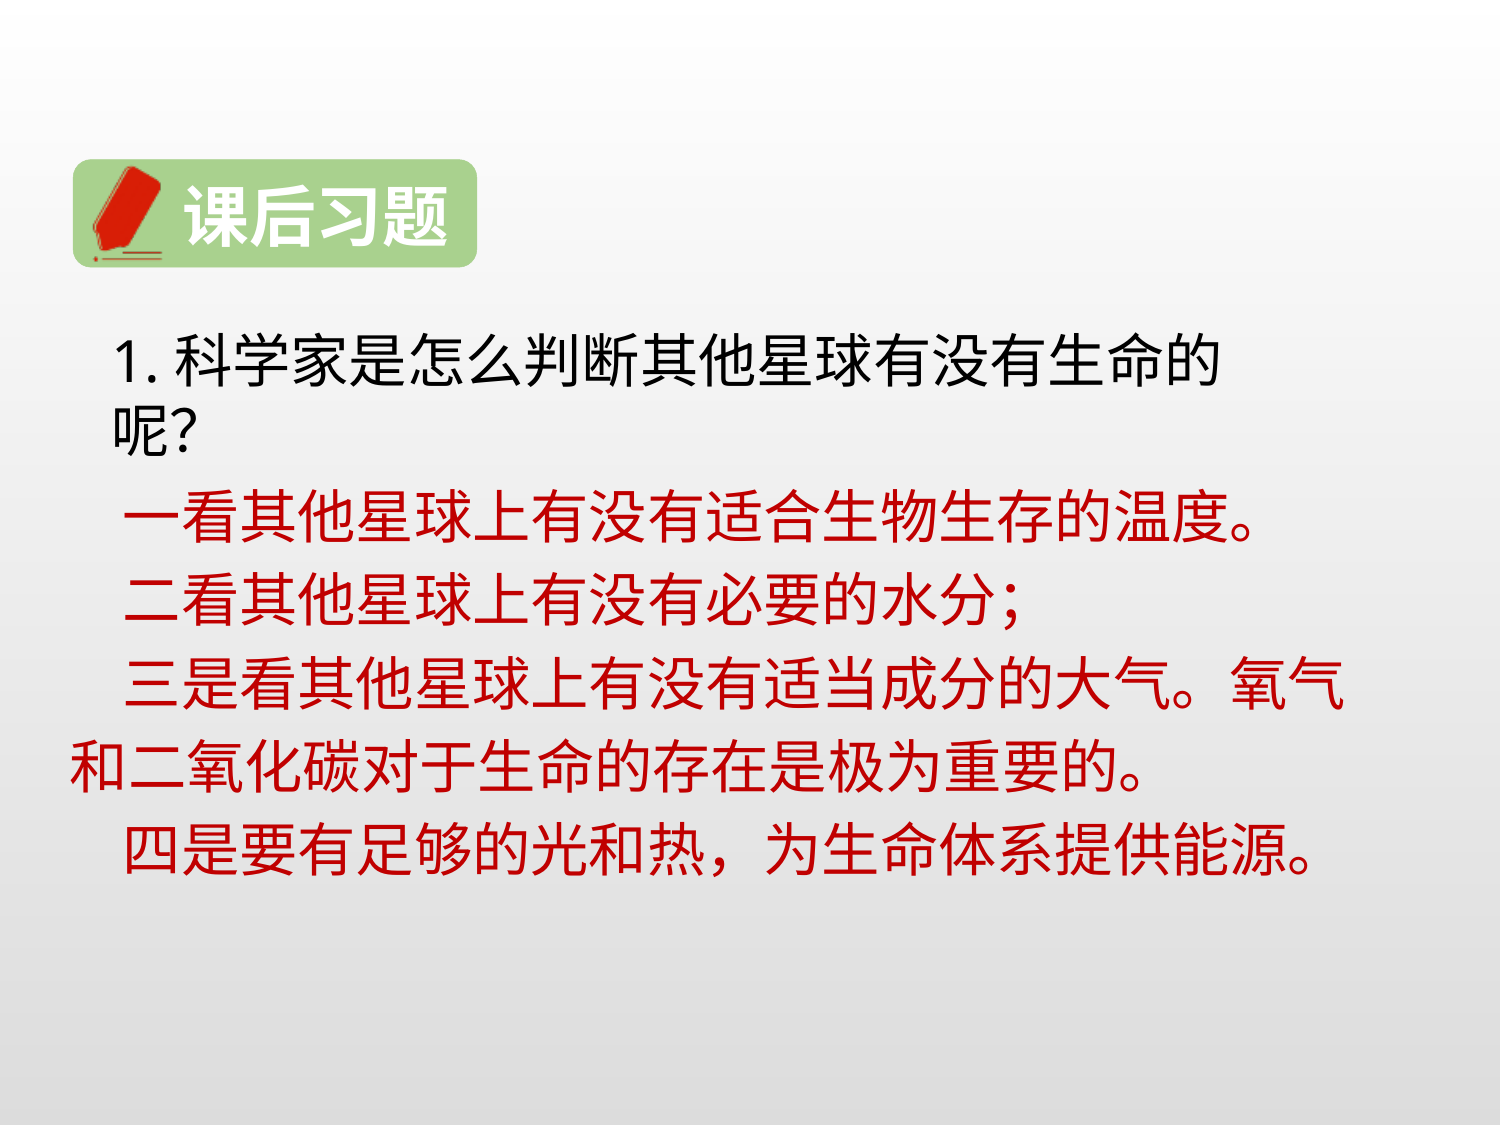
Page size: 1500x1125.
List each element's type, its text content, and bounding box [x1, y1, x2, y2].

text_box 1.科学家是怎么判断其他星球有没有生命的呢？ [96, 317, 1337, 459]
text_box [87, 158, 474, 166]
picture [73, 159, 181, 268]
text_box 课后习题 [181, 166, 519, 262]
text_box 一看其他星球上有没有适合生物生存的温度。 二看其他星球上有没有必要的水分； 三是看其他星球上有没有适当成分的大气。氧气和二氧化碳对于生命的存在是极为重要的。 四是要有足够的光和热，为生命体系提供能源。 [55, 459, 1407, 891]
text_box [89, 262, 473, 269]
